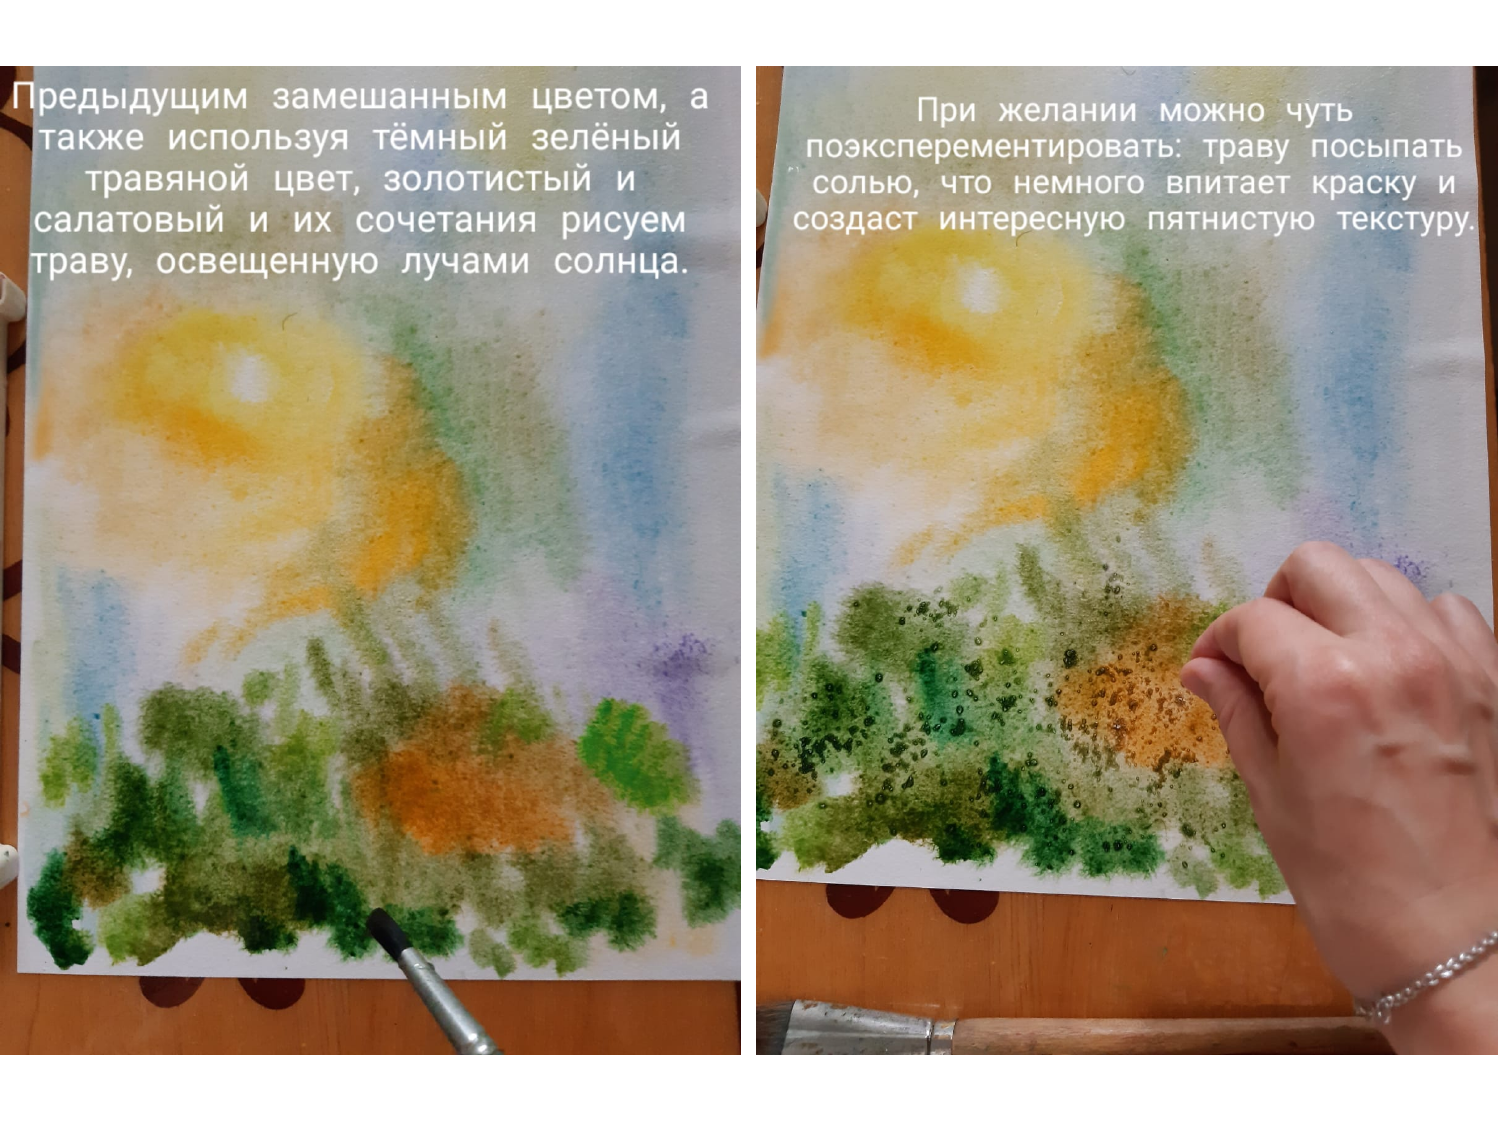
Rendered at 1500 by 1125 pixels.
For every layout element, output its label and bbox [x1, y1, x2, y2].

picture [0, 66, 741, 1055]
picture [756, 66, 1498, 1055]
